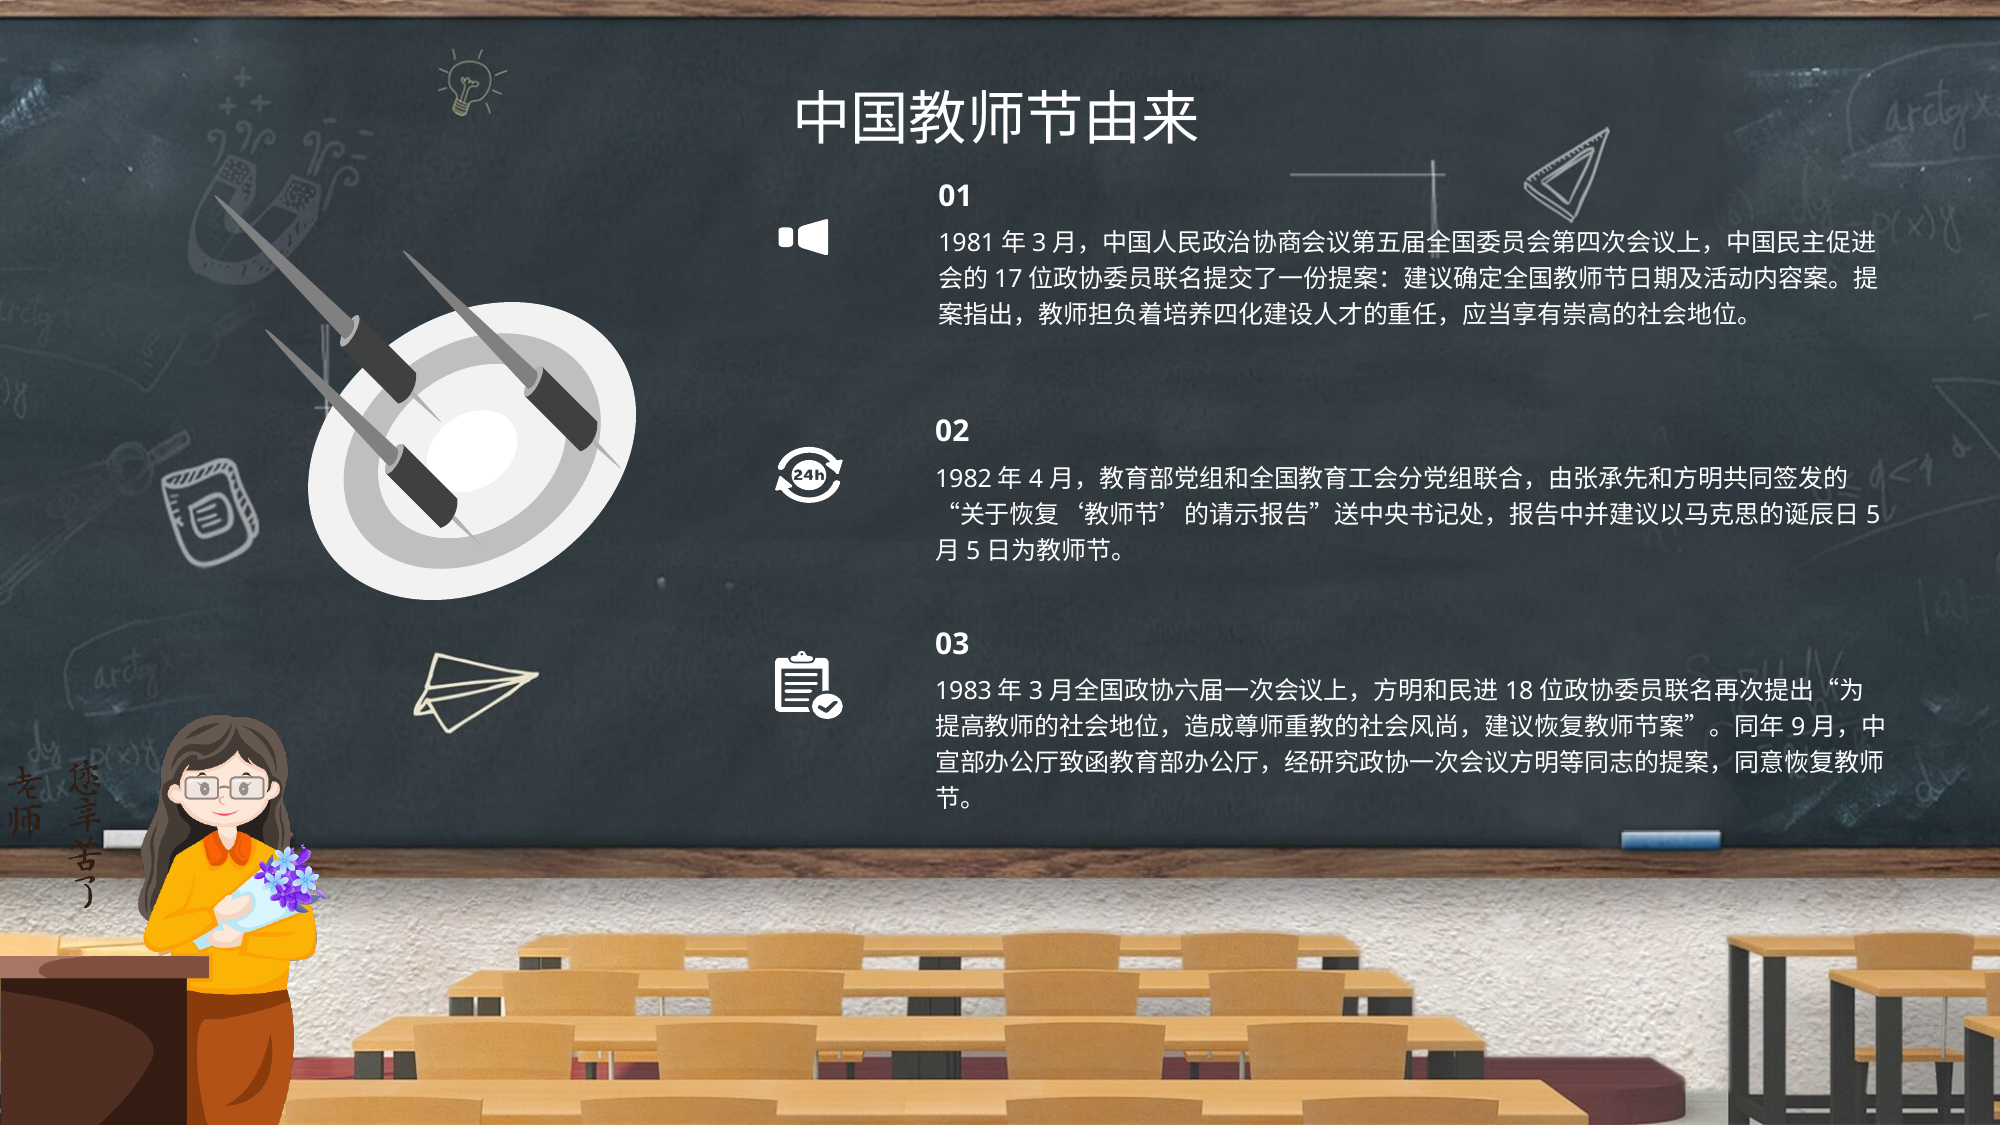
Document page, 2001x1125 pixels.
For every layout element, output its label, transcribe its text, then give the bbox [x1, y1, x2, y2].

text_box 中国教师节由来 [777, 60, 1216, 159]
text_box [214, 194, 654, 600]
picture [0, 0, 2000, 1125]
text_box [775, 168, 1906, 753]
